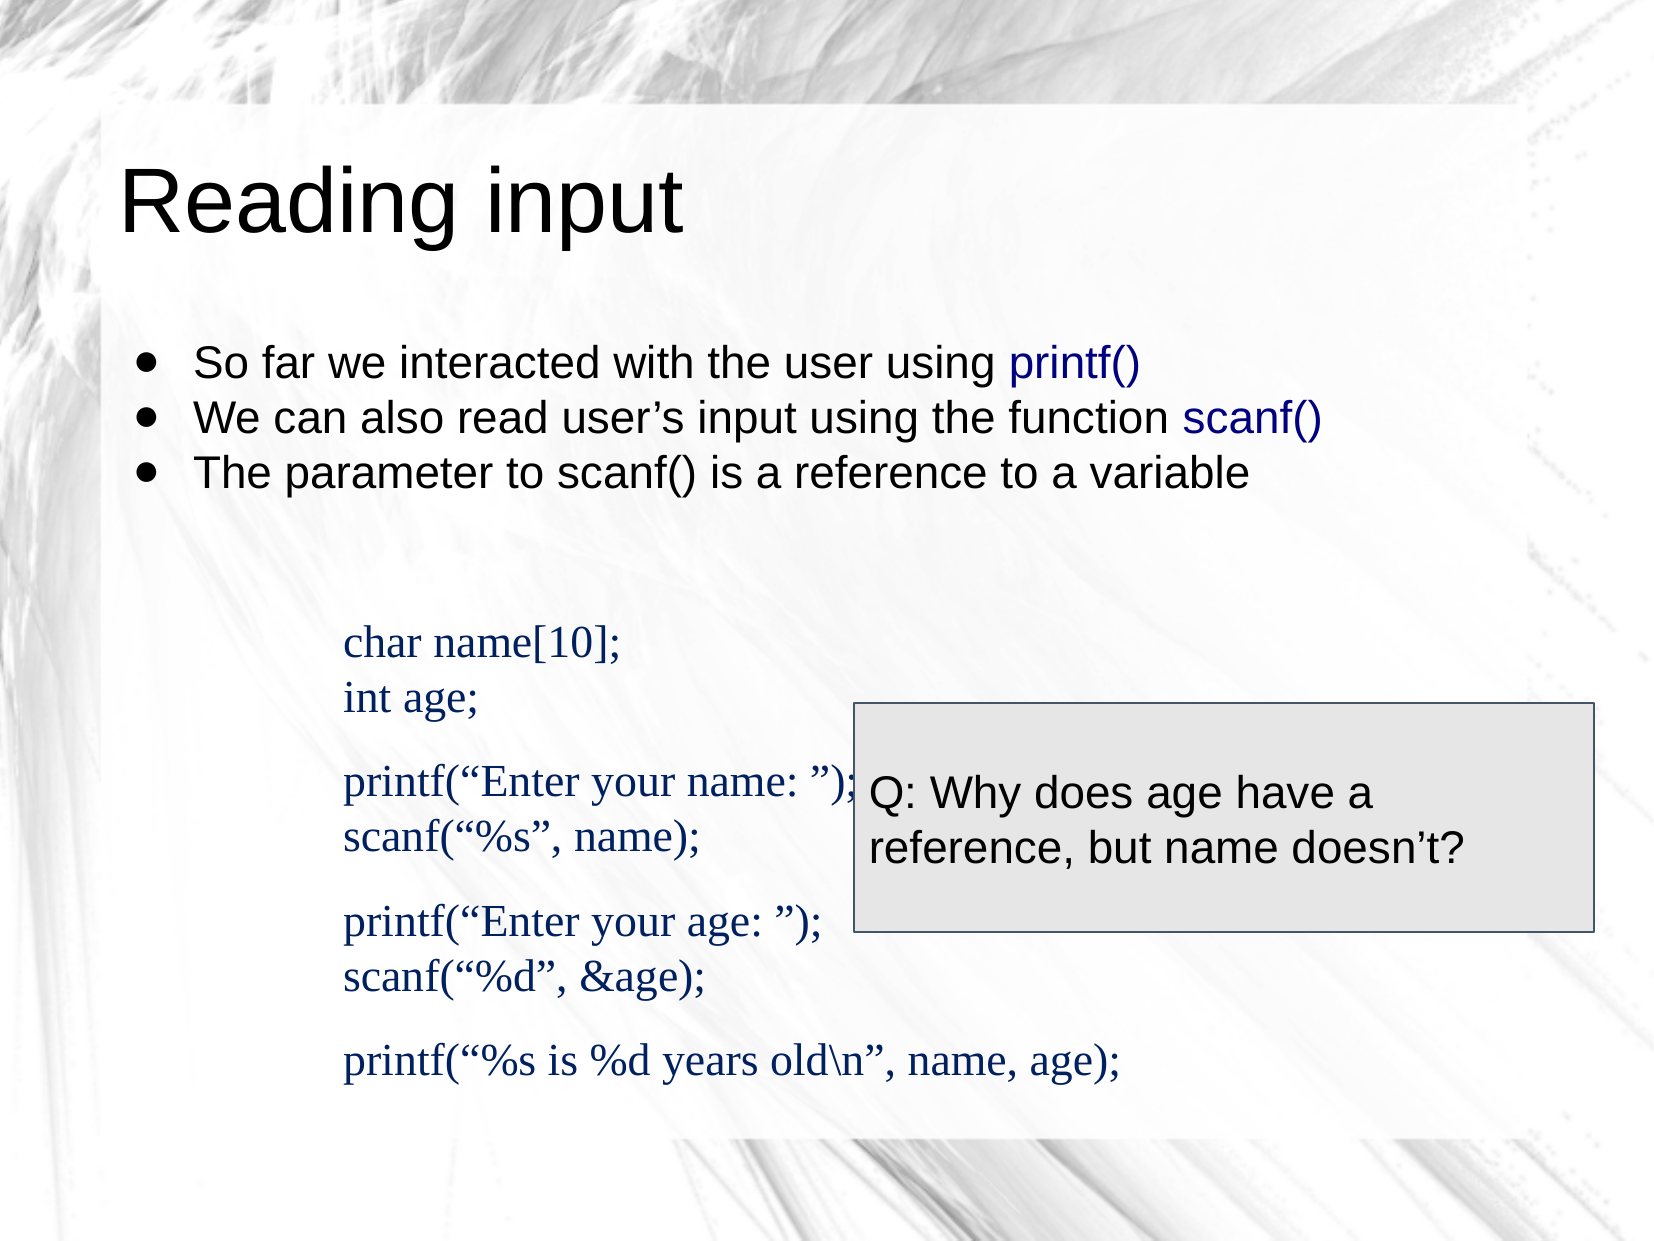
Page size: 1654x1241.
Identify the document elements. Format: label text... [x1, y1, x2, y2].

text_box Q: Why does age have a reference, but name doesn’t? [853, 702, 1595, 933]
picture [0, 0, 1654, 1241]
title Reading input [118, 93, 1506, 299]
list So far we interacted with the user using printf() We can also read user’s input using the function scanf() The parameter to scanf() is a reference to a variable char name[10]; int age; printf(“Enter your name: ”); scanf(“%s”, name); printf(“Enter your age: ”); scanf(“%d”, &age); printf(“%s is %d years old\n”, name, age); [118, 332, 1571, 1121]
